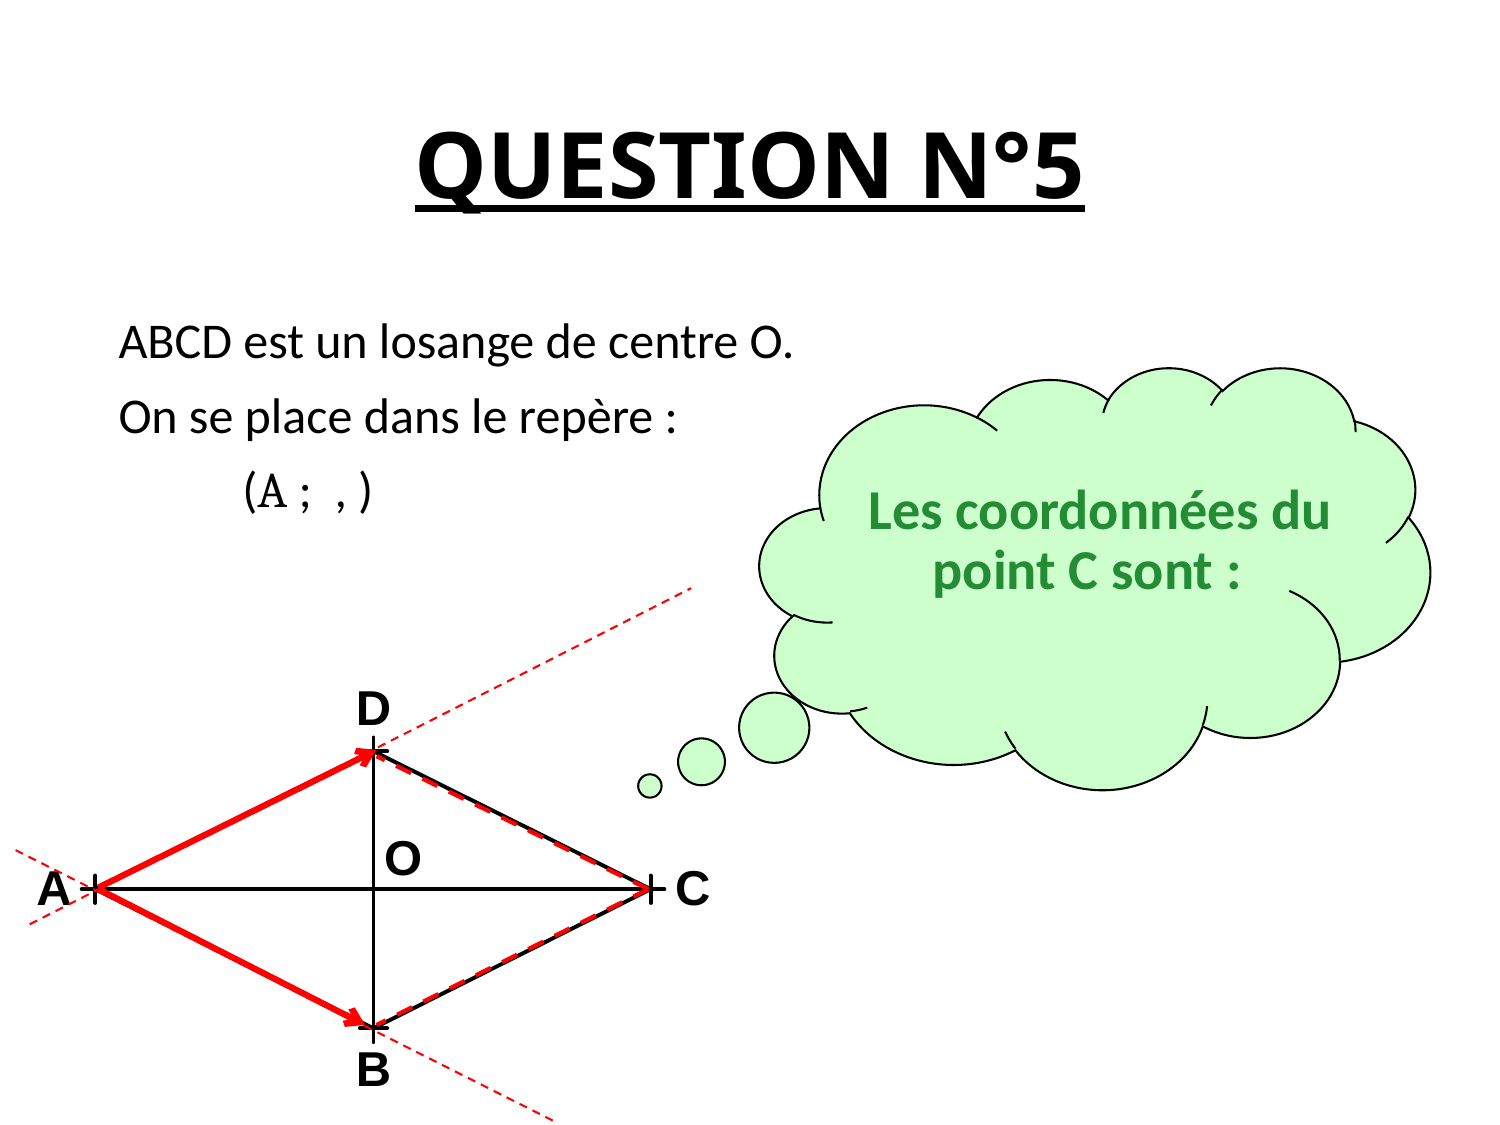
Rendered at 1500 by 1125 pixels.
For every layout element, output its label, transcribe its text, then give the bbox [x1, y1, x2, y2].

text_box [376, 756, 649, 890]
picture [0, 665, 721, 1125]
text_box [721, 747, 726, 777]
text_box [15, 850, 556, 1122]
text_box [738, 367, 1432, 792]
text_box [376, 890, 649, 1025]
title QUESTION N°5 [0, 59, 1500, 278]
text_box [29, 588, 692, 925]
